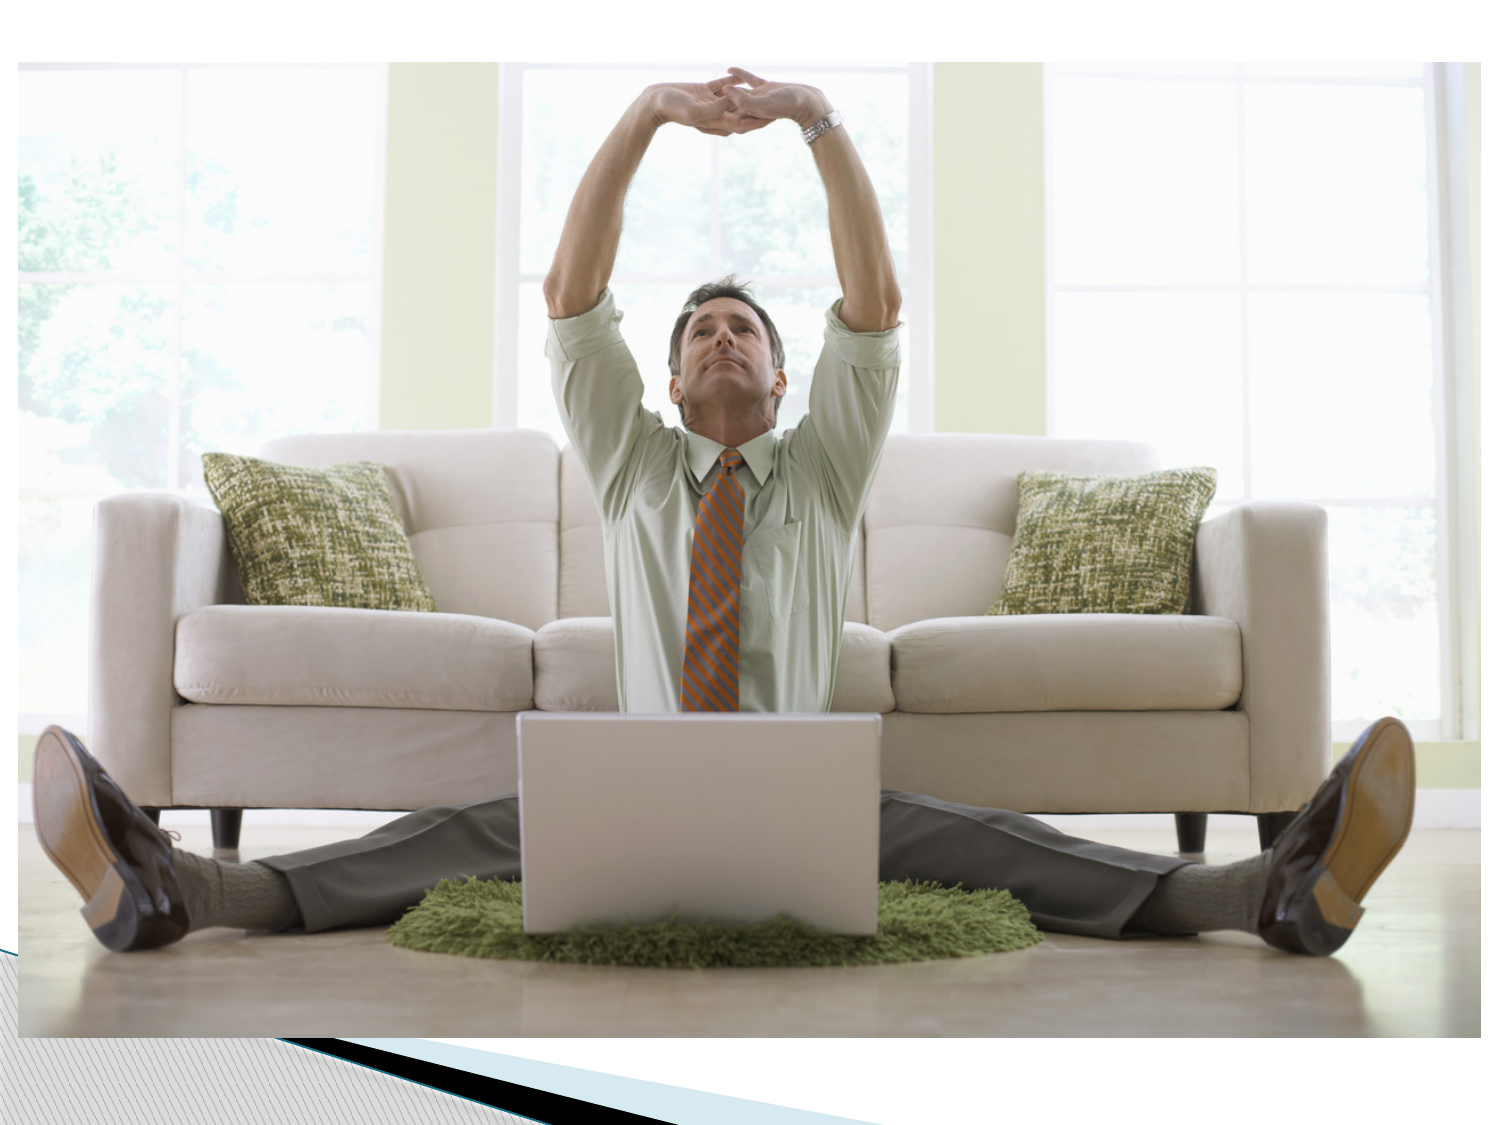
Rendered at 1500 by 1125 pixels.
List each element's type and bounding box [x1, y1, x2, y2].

picture [18, 61, 1481, 1038]
